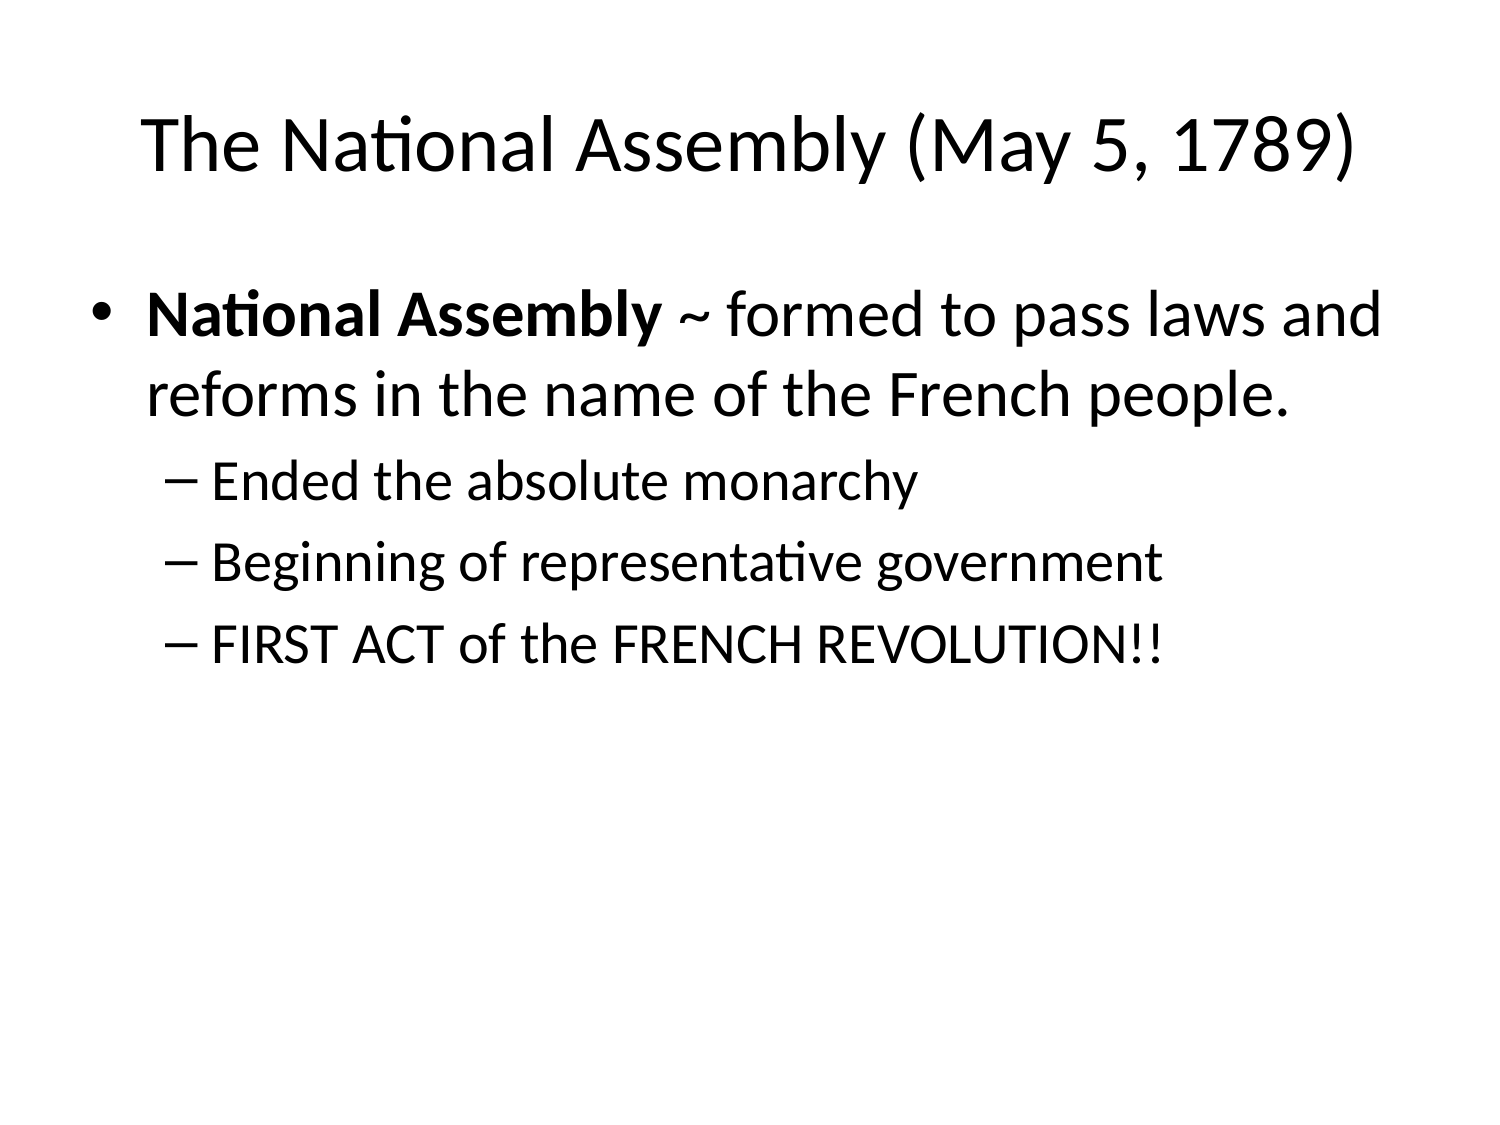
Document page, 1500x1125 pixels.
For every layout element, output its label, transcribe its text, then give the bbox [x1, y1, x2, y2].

title The National Assembly (May 5, 1789) [75, 45, 1425, 233]
list National Assembly ~ formed to pass laws and reforms in the name of the French people. Ended the absolute monarchy Beginning of representative government FIRST ACT of the FRENCH REVOLUTION!! [75, 262, 1425, 1005]
